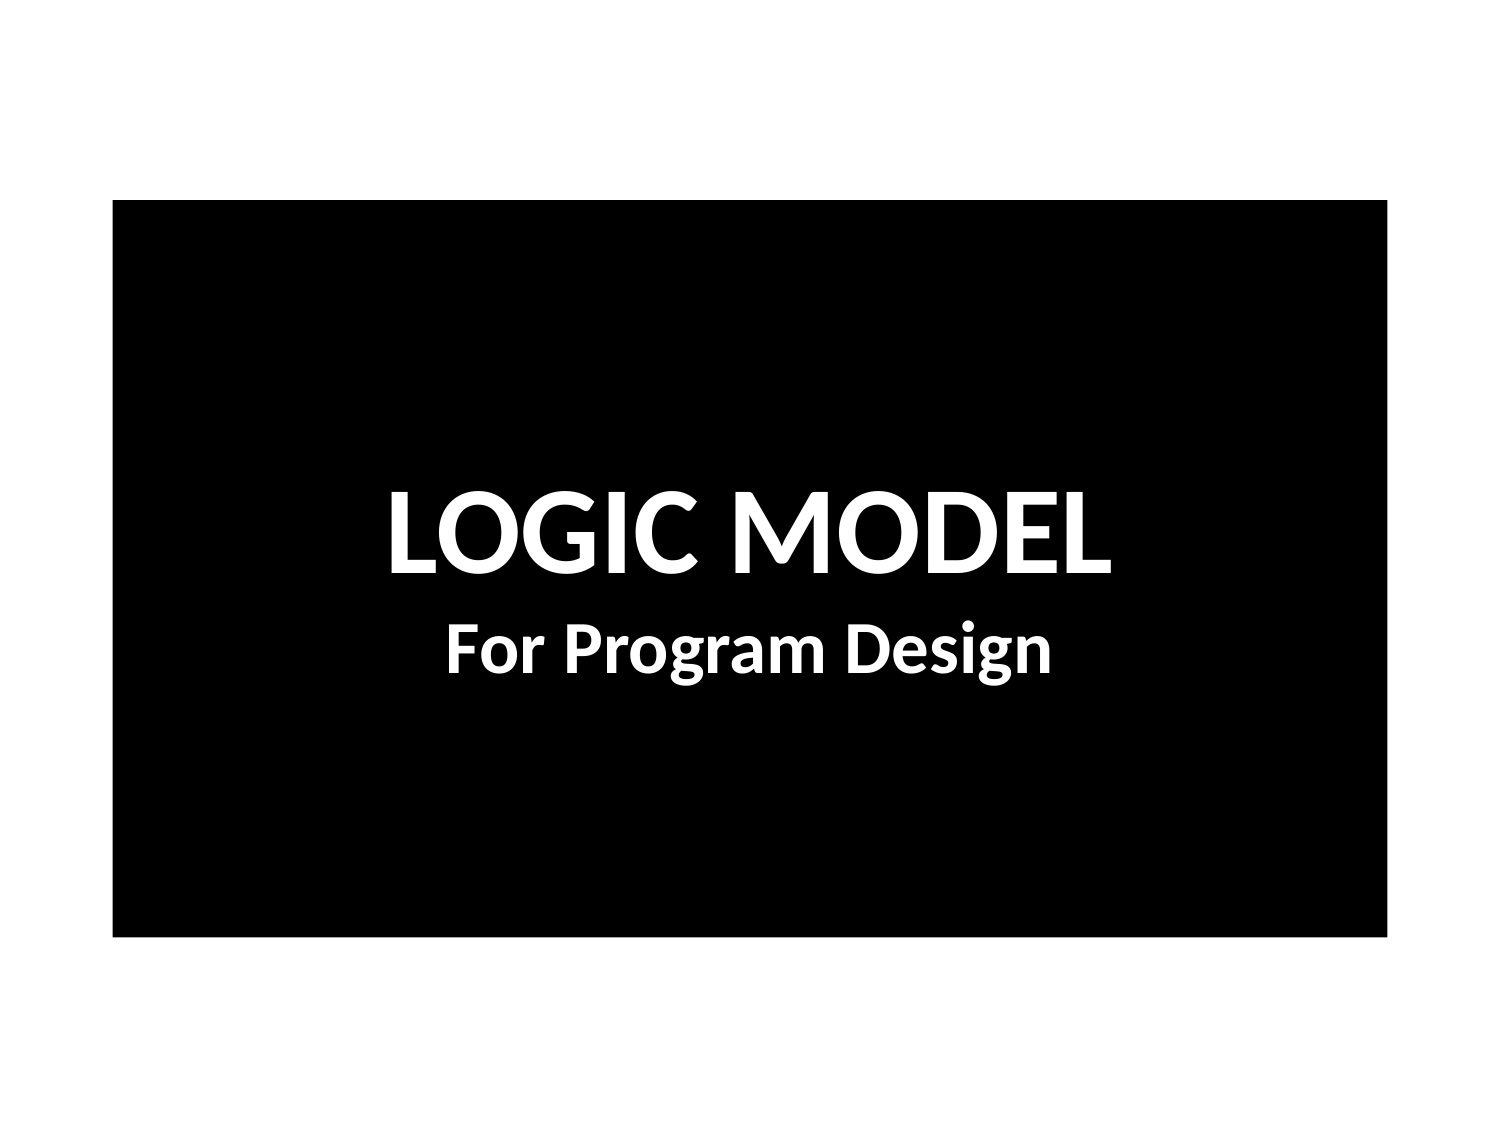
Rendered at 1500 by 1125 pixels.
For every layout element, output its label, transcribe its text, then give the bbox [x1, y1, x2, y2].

title LOGIC MODEL For Program Design [112, 200, 1388, 938]
